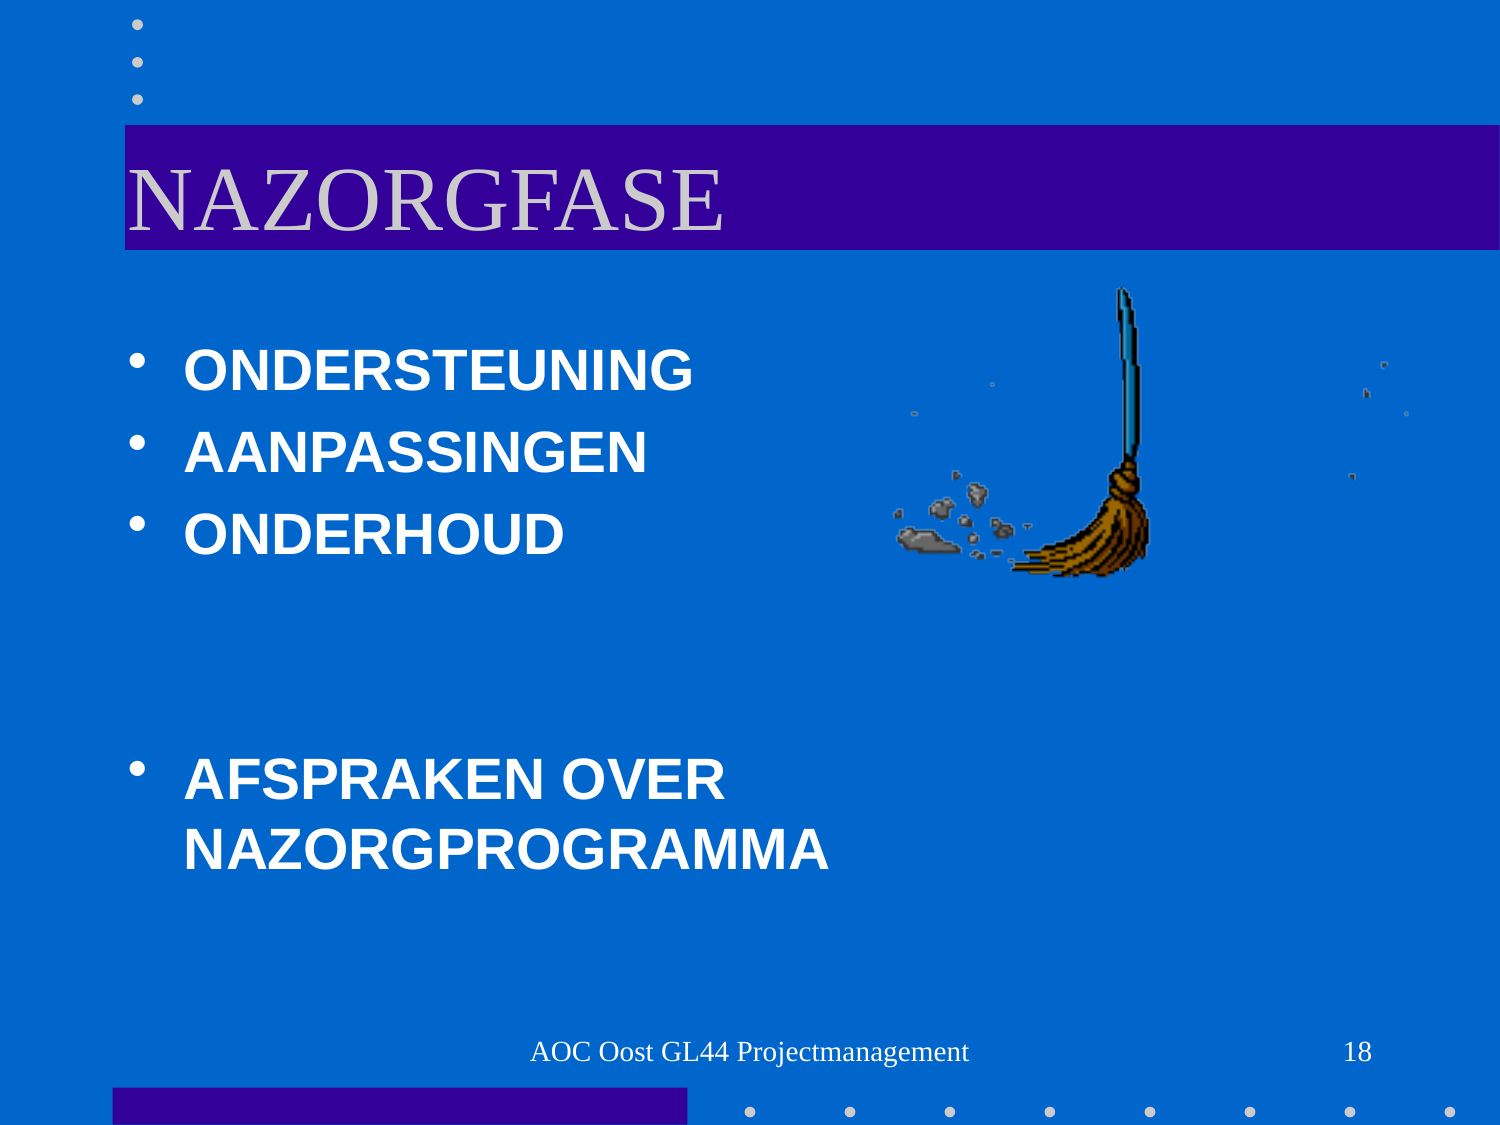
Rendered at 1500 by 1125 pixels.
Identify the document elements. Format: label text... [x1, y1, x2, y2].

title NAZORGFASE [112, 99, 1388, 288]
slide_number 18 [1074, 1012, 1388, 1088]
list ONDERSTEUNING AANPASSINGEN ONDERHOUD AFSPRAKEN OVER NAZORGPROGRAMMA [112, 324, 1388, 1000]
footer AOC Oost GL44 Projectmanagement [512, 1012, 988, 1088]
picture [883, 287, 1450, 616]
